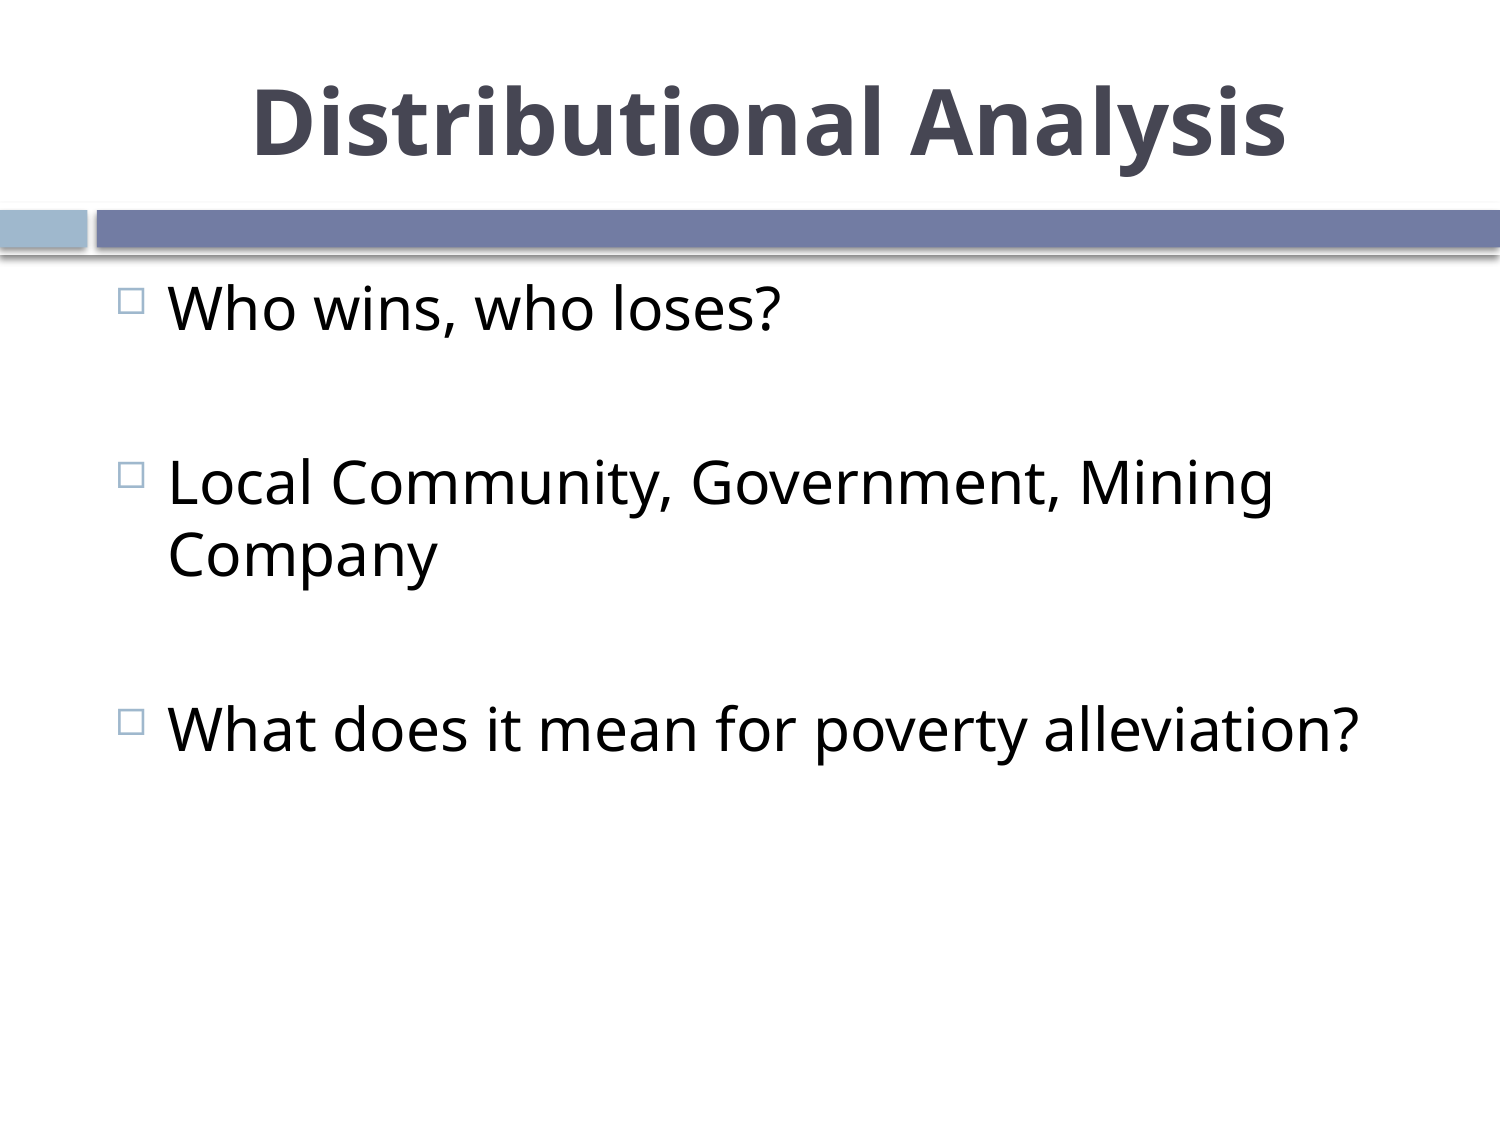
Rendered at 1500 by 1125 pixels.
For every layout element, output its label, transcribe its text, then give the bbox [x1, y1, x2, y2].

list Who wins, who loses? Local Community, Government, Mining Company What does it mean for poverty alleviation? [100, 262, 1438, 1000]
title Distributional Analysis [100, 37, 1438, 200]
